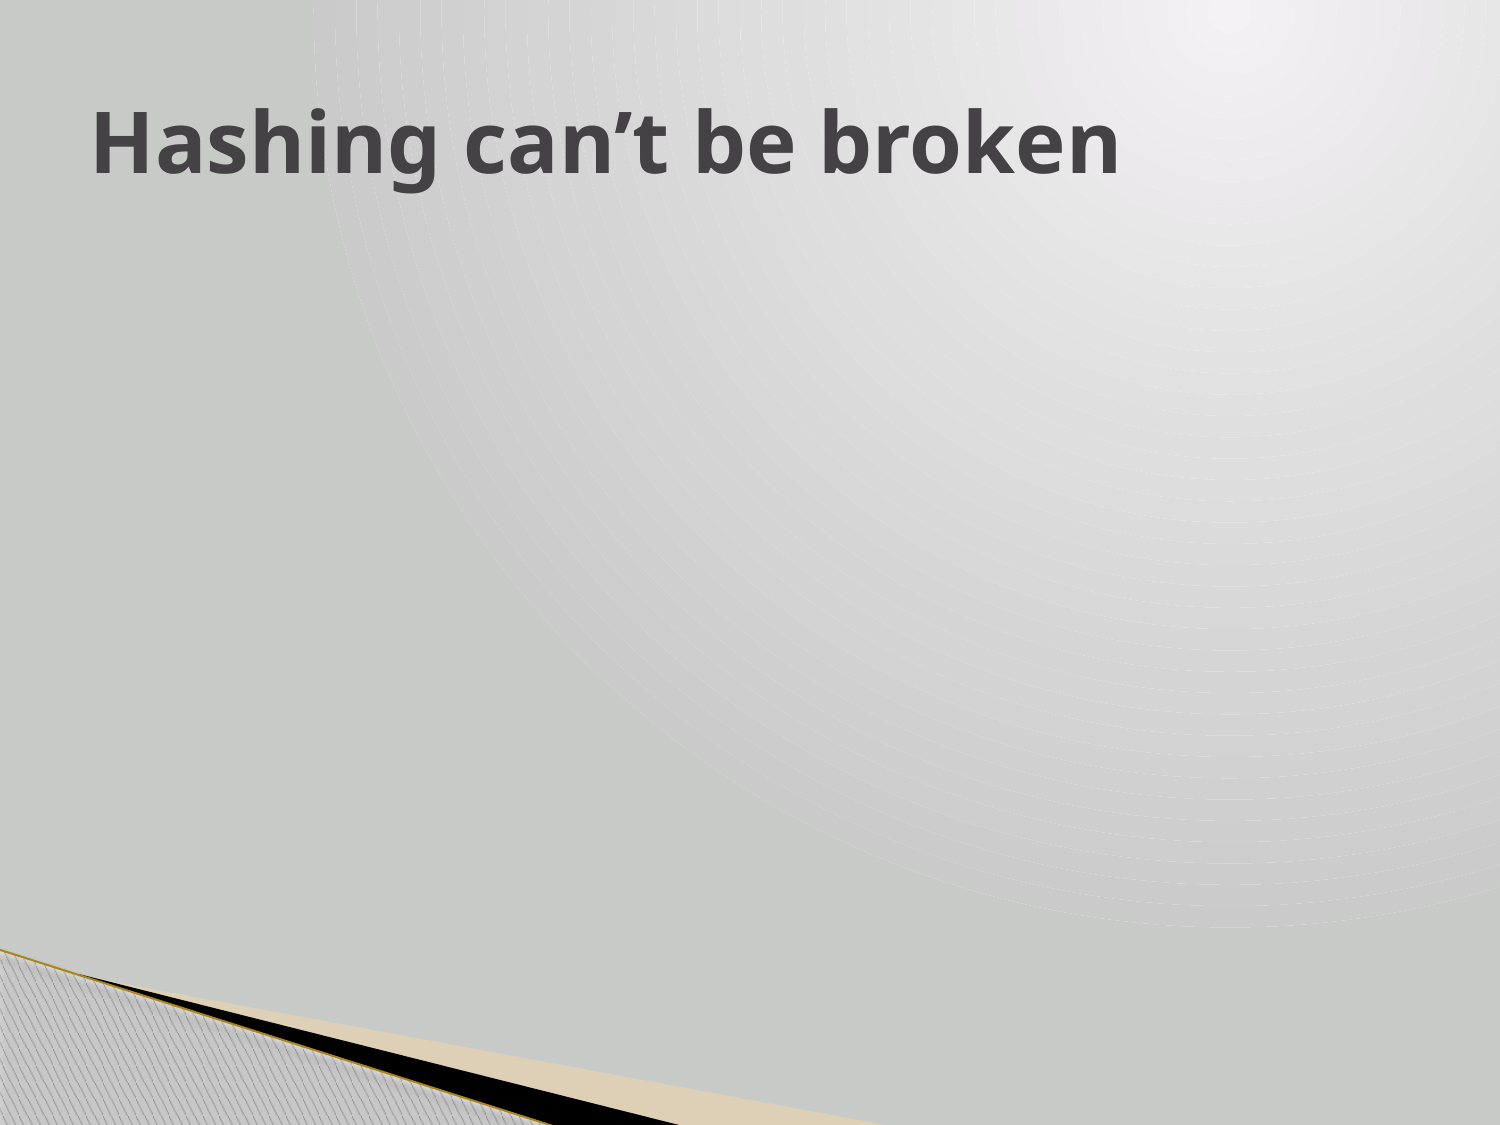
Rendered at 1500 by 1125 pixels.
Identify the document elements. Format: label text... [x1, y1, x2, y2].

title Hashing can’t be broken [75, 45, 1425, 233]
